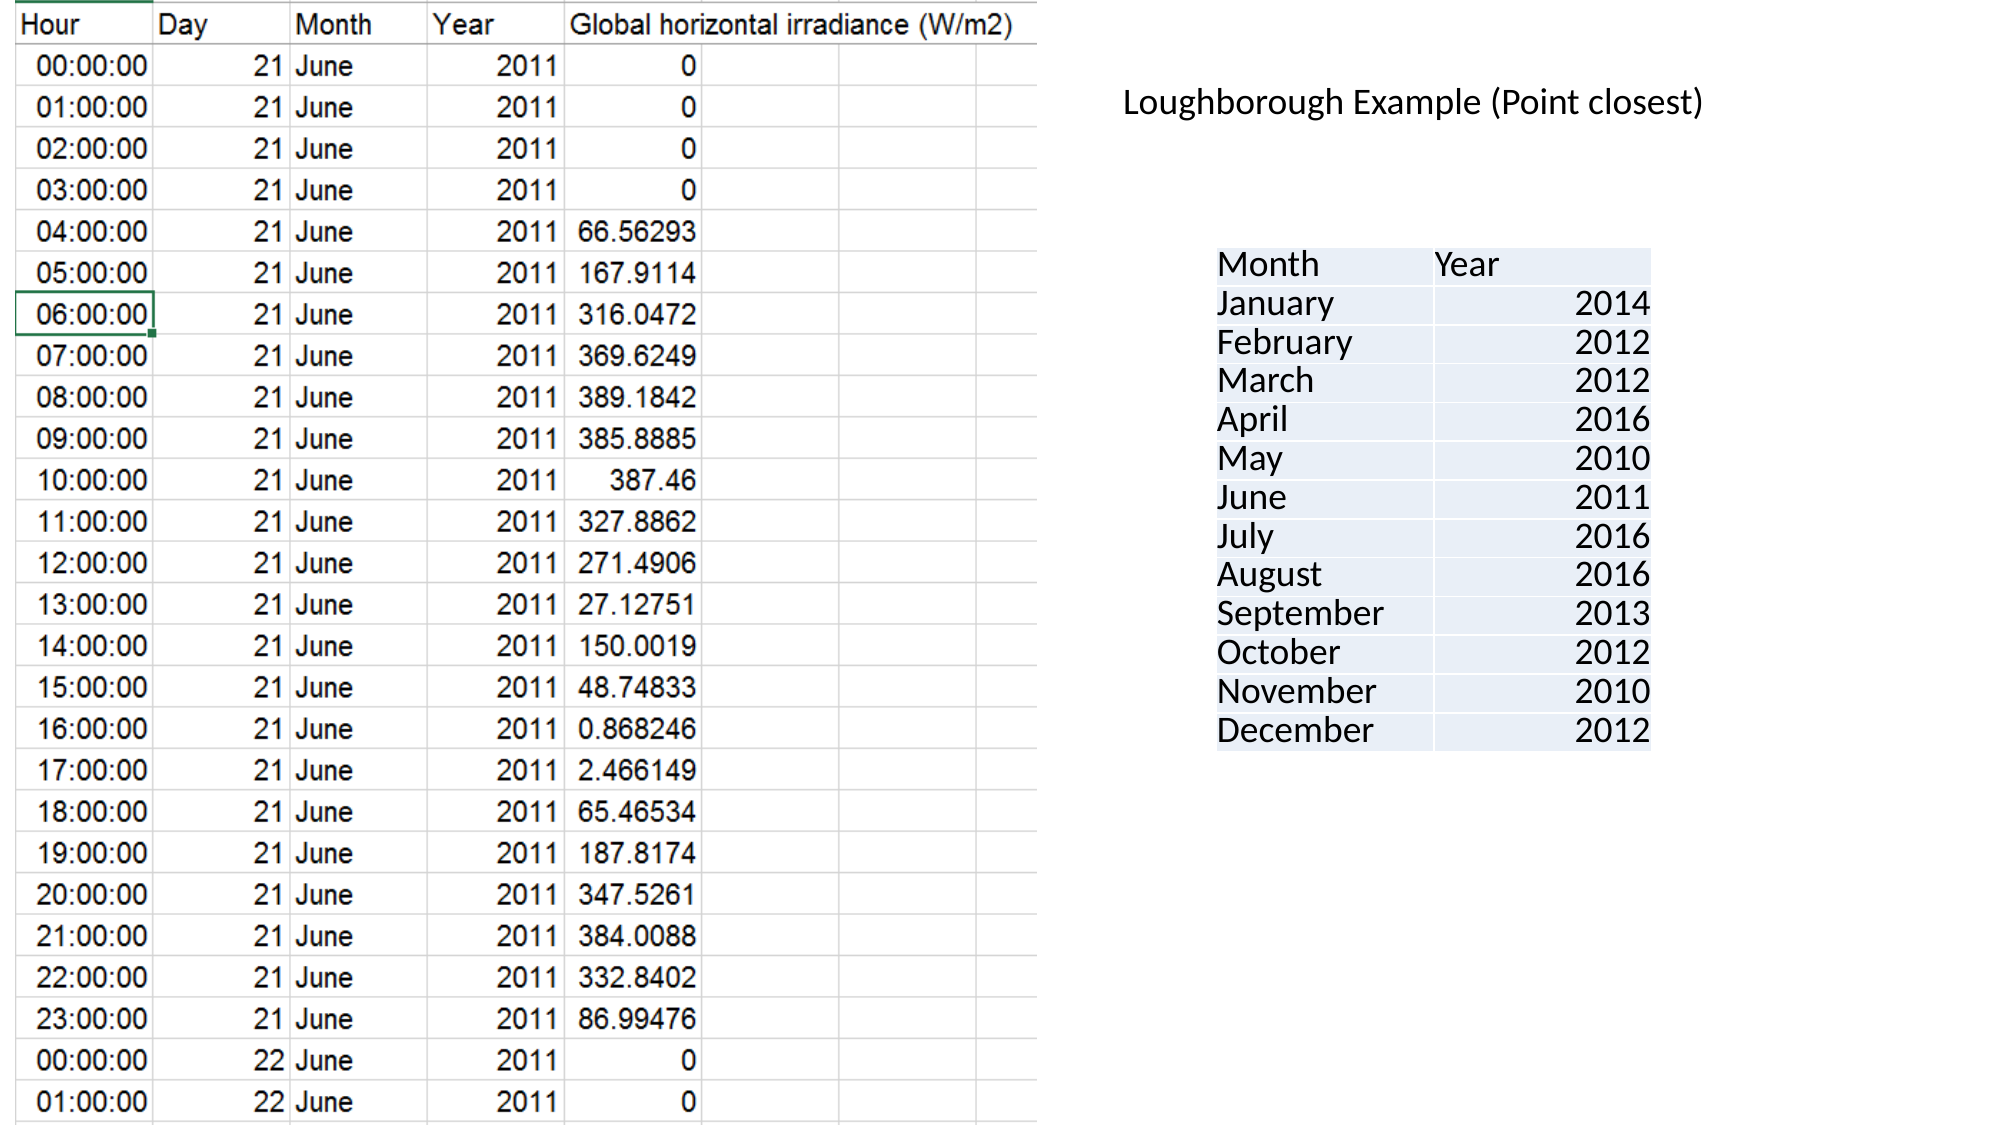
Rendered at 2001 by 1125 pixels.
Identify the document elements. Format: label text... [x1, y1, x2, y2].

table_header Year [1435, 248, 1651, 285]
table_cell July [1217, 520, 1433, 557]
table_cell 2014 [1435, 287, 1651, 324]
table_cell 2016 [1435, 403, 1651, 440]
text_box Loughborough Example (Point closest) [1108, 69, 1829, 130]
table_cell 2012 [1435, 326, 1651, 363]
table_cell April [1217, 403, 1433, 440]
table_cell 2012 [1435, 636, 1651, 673]
table_cell 2012 [1435, 714, 1651, 751]
table_cell August [1217, 558, 1433, 596]
table_cell September [1217, 597, 1433, 634]
table_cell 2012 [1435, 364, 1651, 402]
table_cell December [1217, 714, 1433, 751]
table_cell 2016 [1435, 558, 1651, 596]
table_cell February [1217, 326, 1433, 363]
table_header Month [1217, 248, 1433, 285]
table_cell January [1217, 287, 1433, 324]
table_cell 2010 [1435, 675, 1651, 712]
table_cell 2013 [1435, 597, 1651, 634]
table_cell 2010 [1435, 442, 1651, 479]
table_cell June [1217, 481, 1433, 518]
table_cell 2016 [1435, 520, 1651, 557]
table_cell 2011 [1435, 481, 1651, 518]
table_cell March [1217, 364, 1433, 402]
table_cell November [1217, 675, 1433, 712]
picture [15, 0, 1037, 1125]
table_cell October [1217, 636, 1433, 673]
table_cell May [1217, 442, 1433, 479]
